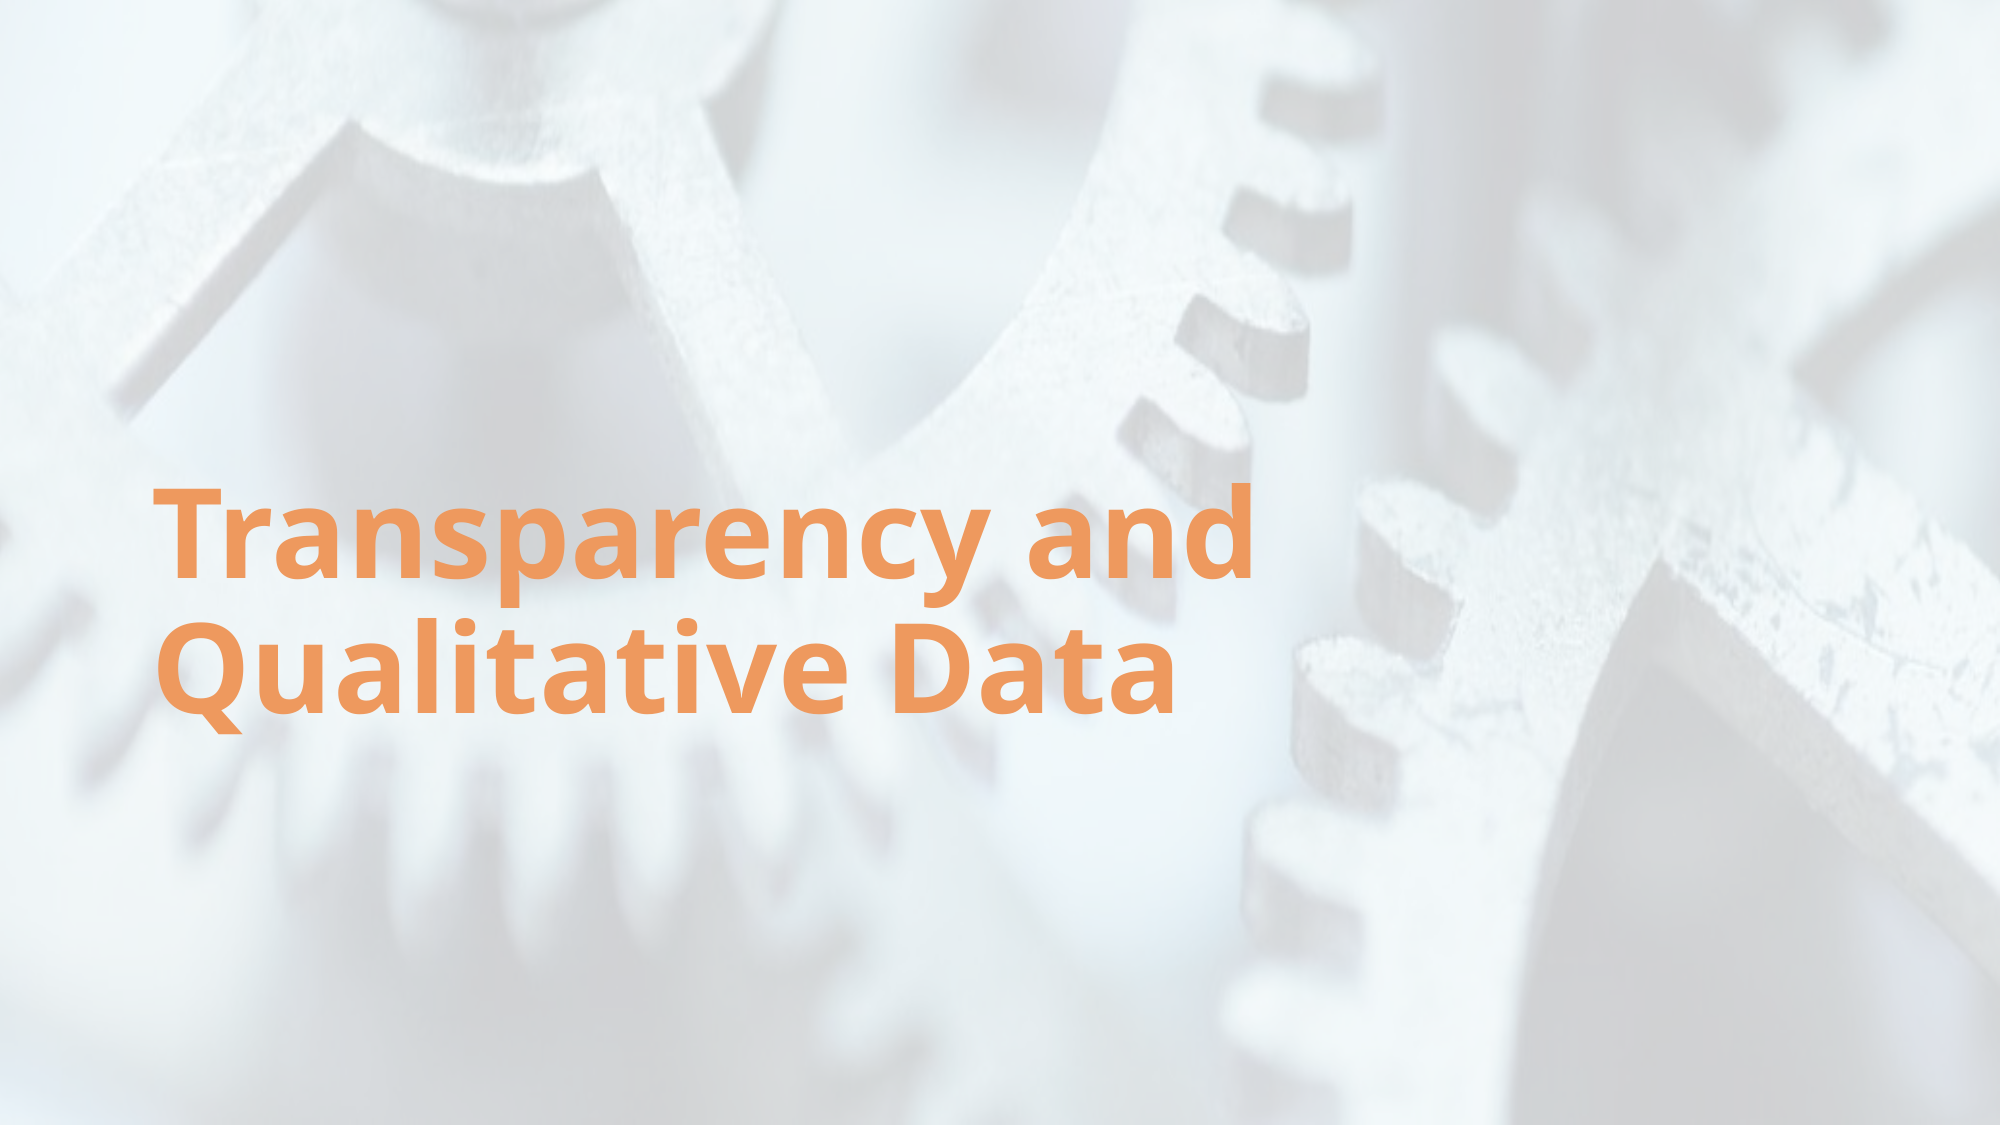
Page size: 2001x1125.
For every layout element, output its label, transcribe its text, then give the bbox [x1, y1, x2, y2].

title Transparency and Qualitative Data [136, 280, 1862, 749]
